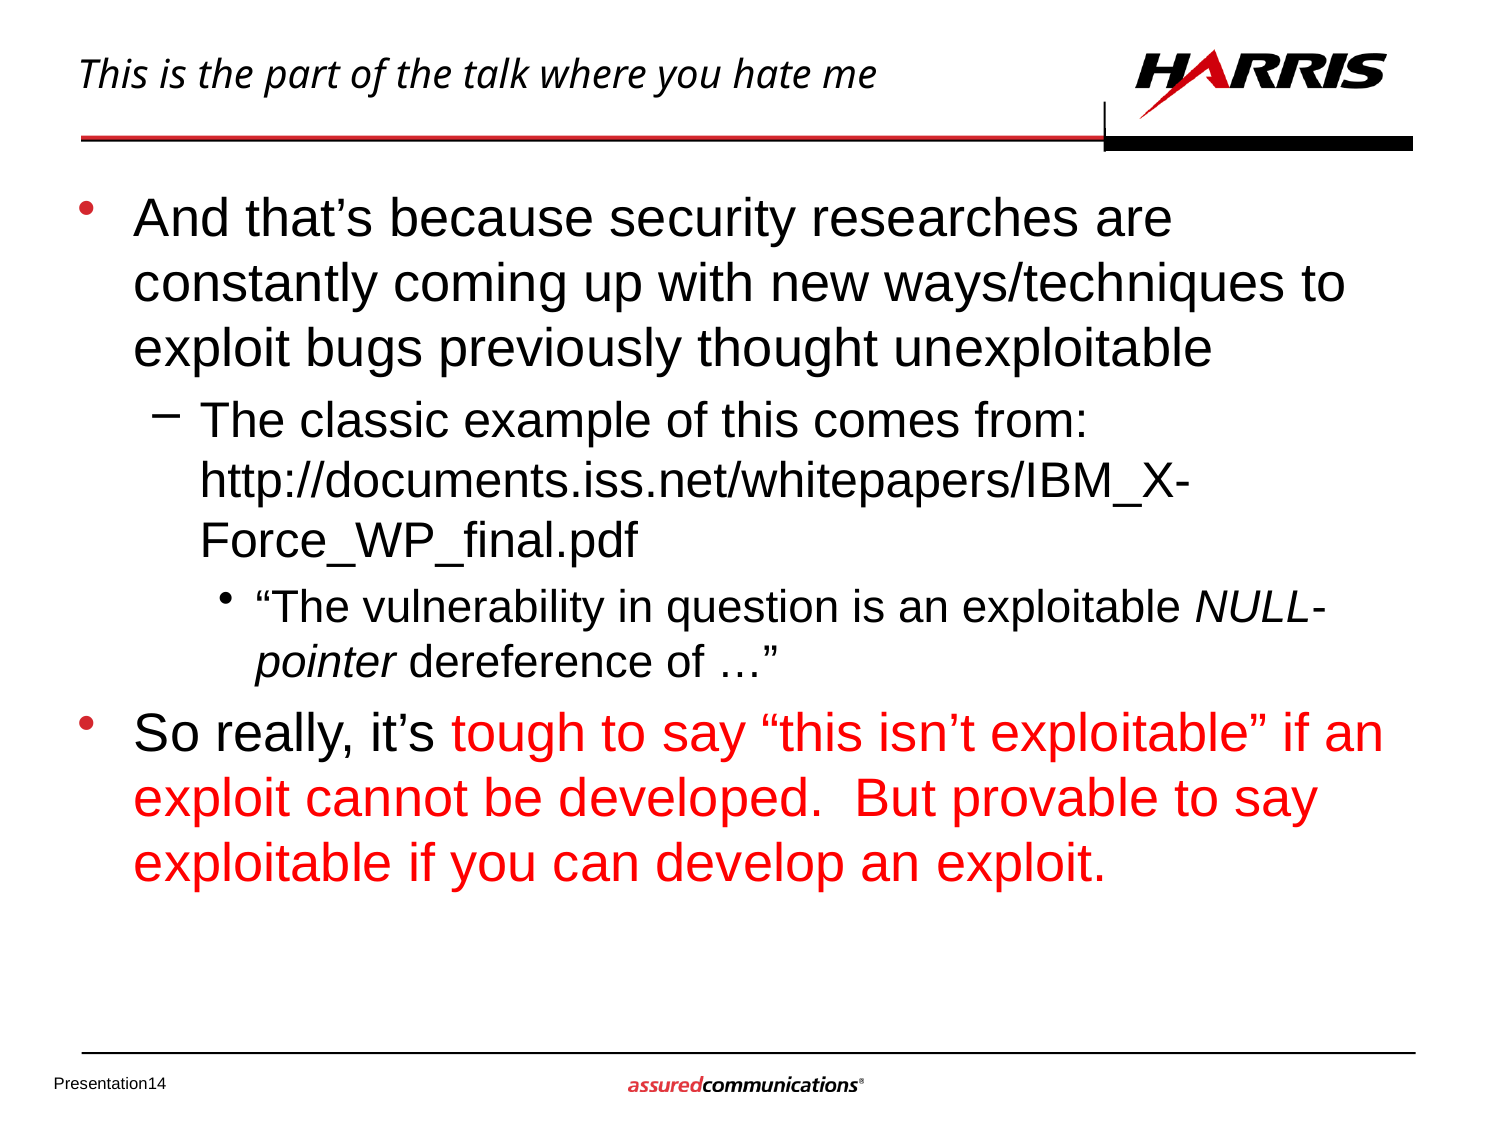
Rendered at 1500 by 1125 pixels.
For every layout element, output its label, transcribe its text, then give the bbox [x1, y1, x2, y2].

picture [1135, 49, 1387, 119]
list And that’s because security researches are constantly coming up with new ways/techniques to exploit bugs previously thought unexploitable The classic example of this comes from: http://documents.iss.net/whitepapers/IBM_X-Force_WP_final.pdf “The vulnerability in question is an exploitable NULL-pointer dereference of …” So really, it’s tough to say “this isn’t exploitable” if an exploit cannot be developed. But provable to say exploitable if you can develop an exploit. [62, 174, 1429, 1020]
picture [628, 1076, 864, 1092]
title This is the part of the talk where you hate me [62, 27, 951, 117]
